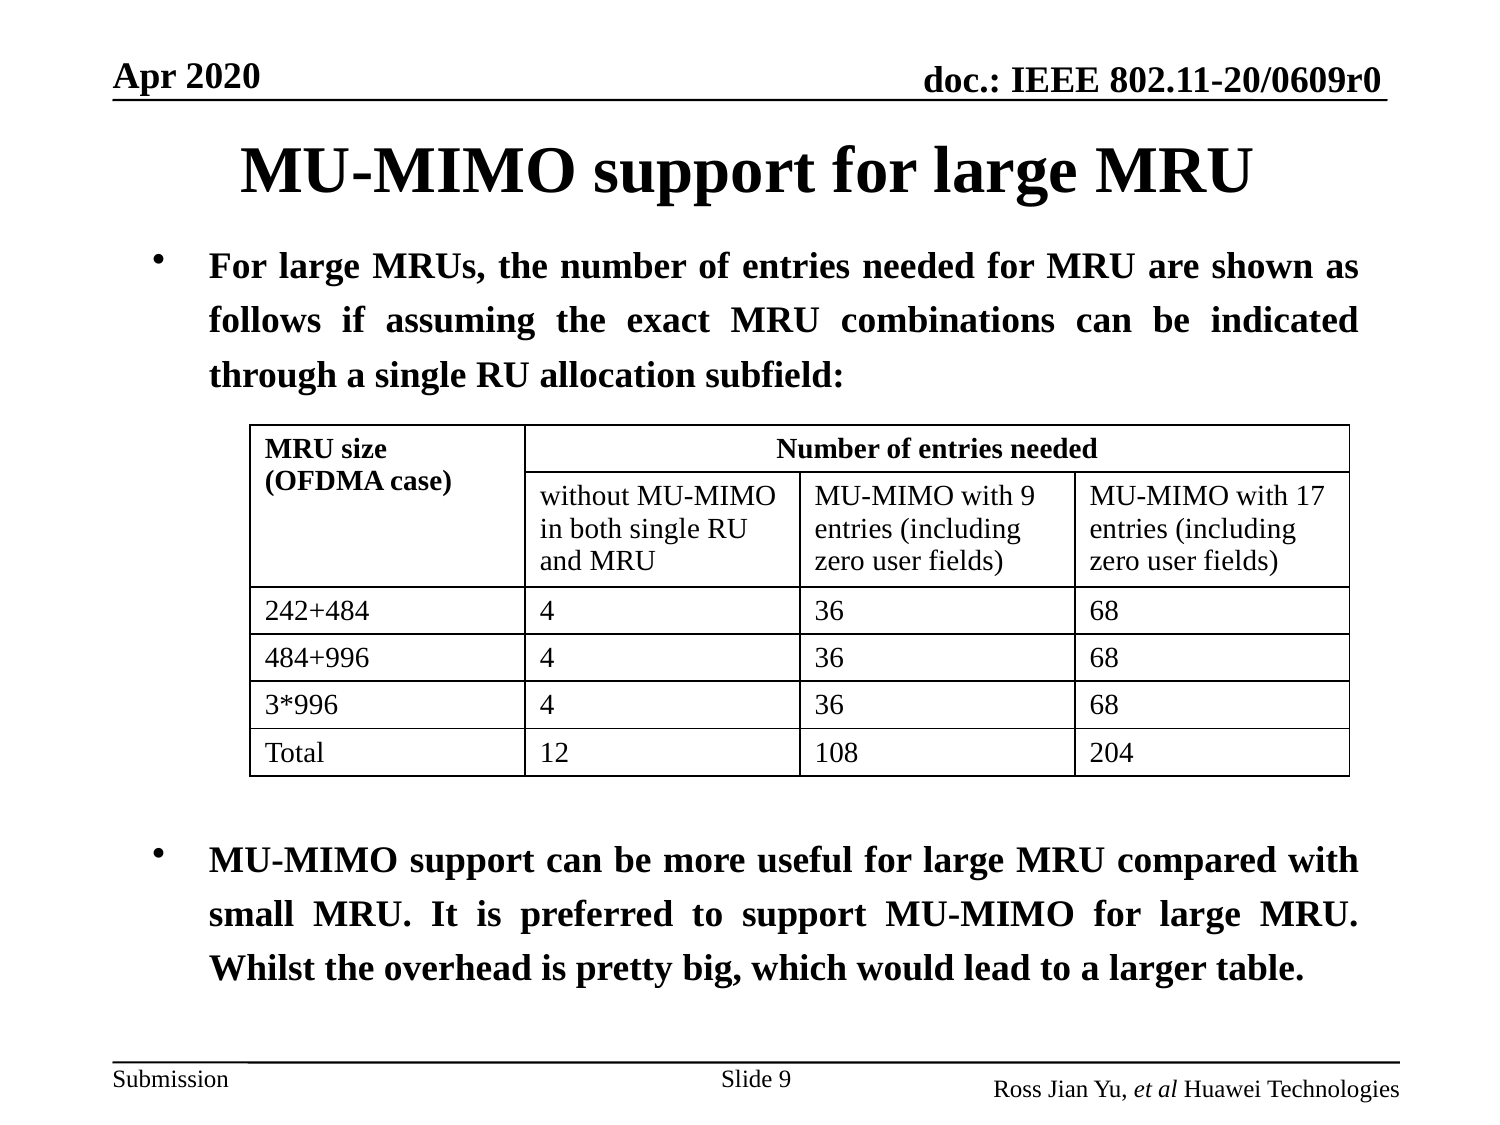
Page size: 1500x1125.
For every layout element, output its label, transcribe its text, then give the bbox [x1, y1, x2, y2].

table_cell 4 [526, 682, 799, 728]
table_cell 36 [801, 588, 1074, 633]
table_cell 12 [526, 729, 799, 775]
table_cell 484+996 [251, 635, 524, 680]
table_cell 36 [801, 635, 1074, 680]
table_cell 4 [526, 588, 799, 633]
table_cell 3*996 [251, 682, 524, 728]
table_cell MU-MIMO with 9 entries (including zero user fields) [801, 473, 1074, 586]
table_cell 4 [526, 635, 799, 680]
table_cell MU-MIMO with 17 entries (including zero user fields) [1076, 473, 1349, 586]
table_cell 108 [801, 729, 1074, 775]
list For large MRUs, the number of entries needed for MRU are shown as follows if assuming the exact MRU combinations can be indicated through a single RU allocation subfield: MU-MIMO support can be more useful for large MRU compared with small MRU. It is preferred to support MU-MIMO for large MRU. Whilst the overhead is pretty big, which would lead to a larger table. [137, 224, 1376, 1013]
table_header MRU size (OFDMA case) [251, 426, 524, 586]
table_cell without MU-MIMO in both single RU and MRU [526, 473, 799, 586]
table_cell 204 [1076, 729, 1349, 775]
table_cell 68 [1076, 588, 1349, 633]
table_cell 242+484 [251, 588, 524, 633]
table_cell 68 [1076, 635, 1349, 680]
table_header Number of entries needed [526, 426, 1349, 471]
table_cell 68 [1076, 682, 1349, 728]
title MU-MIMO support for large MRU [99, 121, 1413, 210]
slide_number Slide 9 [712, 1061, 800, 1093]
table_cell 36 [801, 682, 1074, 728]
table_cell Total [251, 729, 524, 775]
